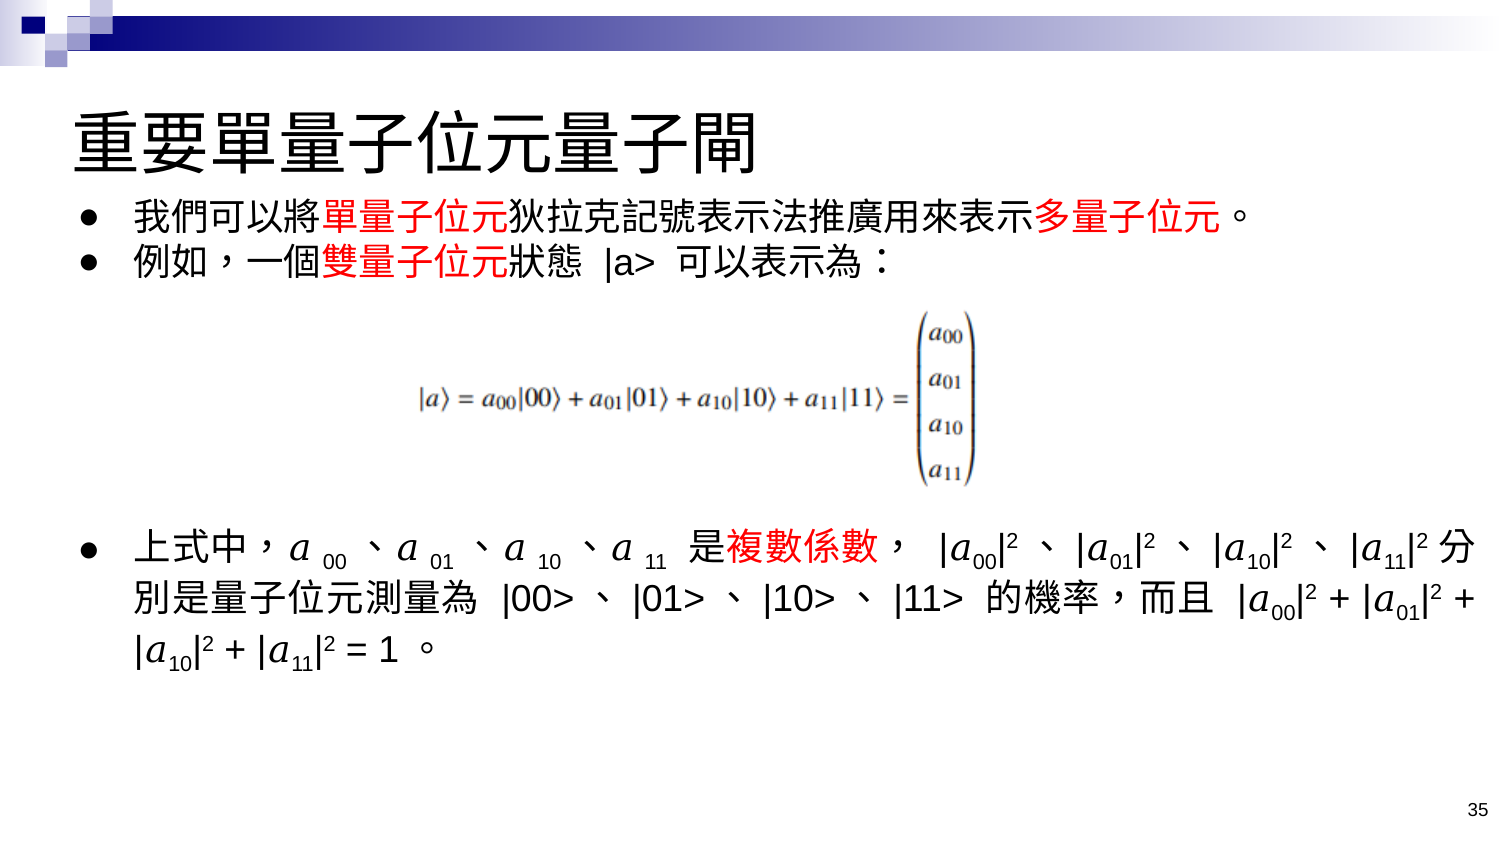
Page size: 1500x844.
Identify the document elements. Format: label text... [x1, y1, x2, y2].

picture [401, 293, 989, 504]
slide_number 35 [1149, 796, 1500, 827]
title 重要單量子位元量子閘 [60, 56, 1411, 177]
text_box 我們可以將單量子位元狄拉克記號表示法推廣用來表示多量子位元。 例如，一個雙量子位元狀態 |a> 可以表示為： 上式中，𝑎00、𝑎01、𝑎10、𝑎11 是複數係數， |𝑎00|2、|𝑎01|2、|𝑎10|2、|𝑎11|2分別是量子位元測量為 |00>、|01>、|10>、|11> 的機率，而且 |𝑎00|2 + |𝑎01|2 + |𝑎10|2 + |𝑎11|2 = 1。 [44, 177, 1491, 811]
